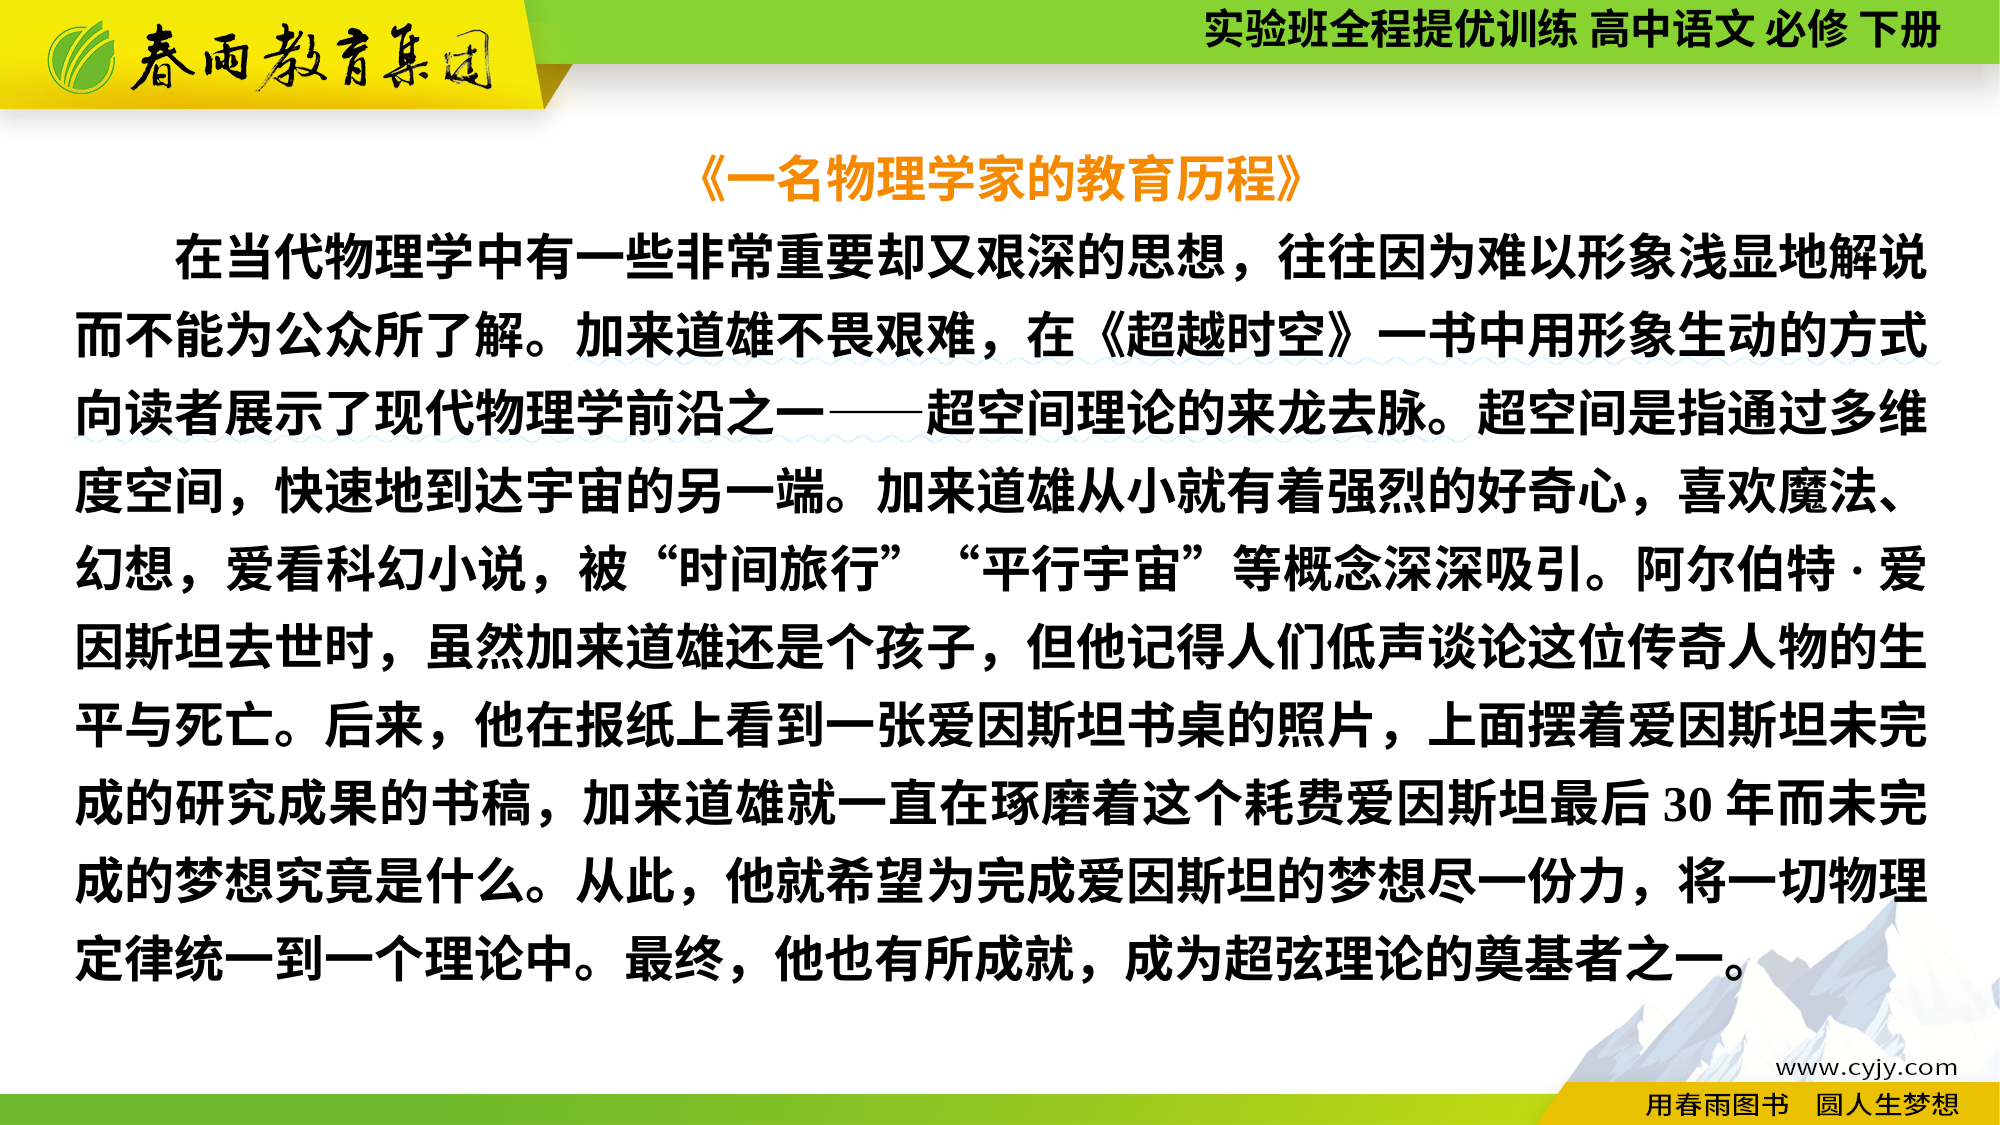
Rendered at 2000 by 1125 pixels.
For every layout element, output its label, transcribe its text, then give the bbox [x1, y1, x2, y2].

list 《一名物理学家的教育历程》 在当代物理学中有一些非常重要却又艰深的思想，往往因为难以形象浅显地解说而不能为公众所了解。加来道雄不畏艰难，在《超越时空》一书中用形象生动的方式向读者展示了现代物理学前沿之一——超空间理论的来龙去脉。超空间是指通过多维度空间，快速地到达宇宙的另一端。加来道雄从小就有着强烈的好奇心，喜欢魔法、幻想，爱看科幻小说，被“时间旅行”“平行宇宙”等概念深深吸引。阿尔伯特·爱因斯坦去世时，虽然加来道雄还是个孩子，但他记得人们低声谈论这位传奇人物的生平与死亡。后来，他在报纸上看到一张爱因斯坦书桌的照片，上面摆着爱因斯坦未完成的研究成果的书稿，加来道雄就一直在琢磨着这个耗费爱因斯坦最后30年而未完成的梦想究竟是什么。从此，他就希望为完成爱因斯坦的梦想尽一份力，将一切物理定律统一到一个理论中。最终，他也有所成就，成为超弦理论的奠基者之一。 [59, 122, 1944, 1075]
picture [0, 0, 2000, 1125]
